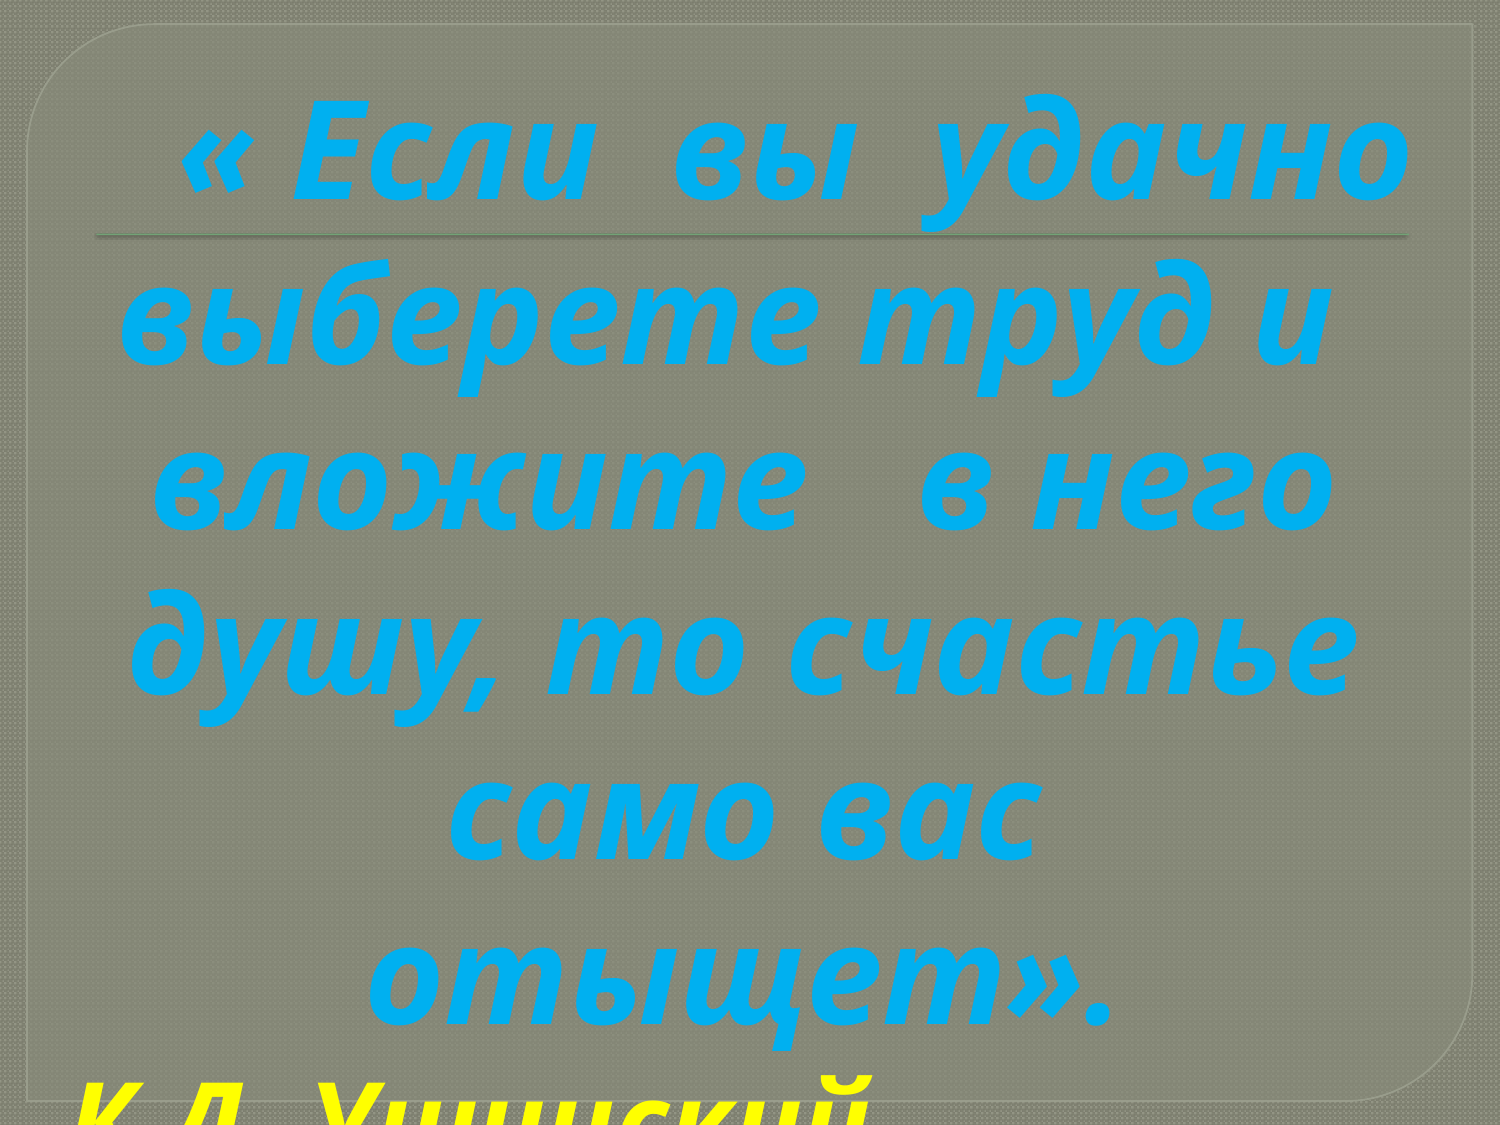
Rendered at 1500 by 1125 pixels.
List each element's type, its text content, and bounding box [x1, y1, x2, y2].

text_box « Если вы удачно выберете труд и вложите в него душу, то счастье само вас отыщет». К.Д. Ушинский [53, 54, 1436, 1125]
